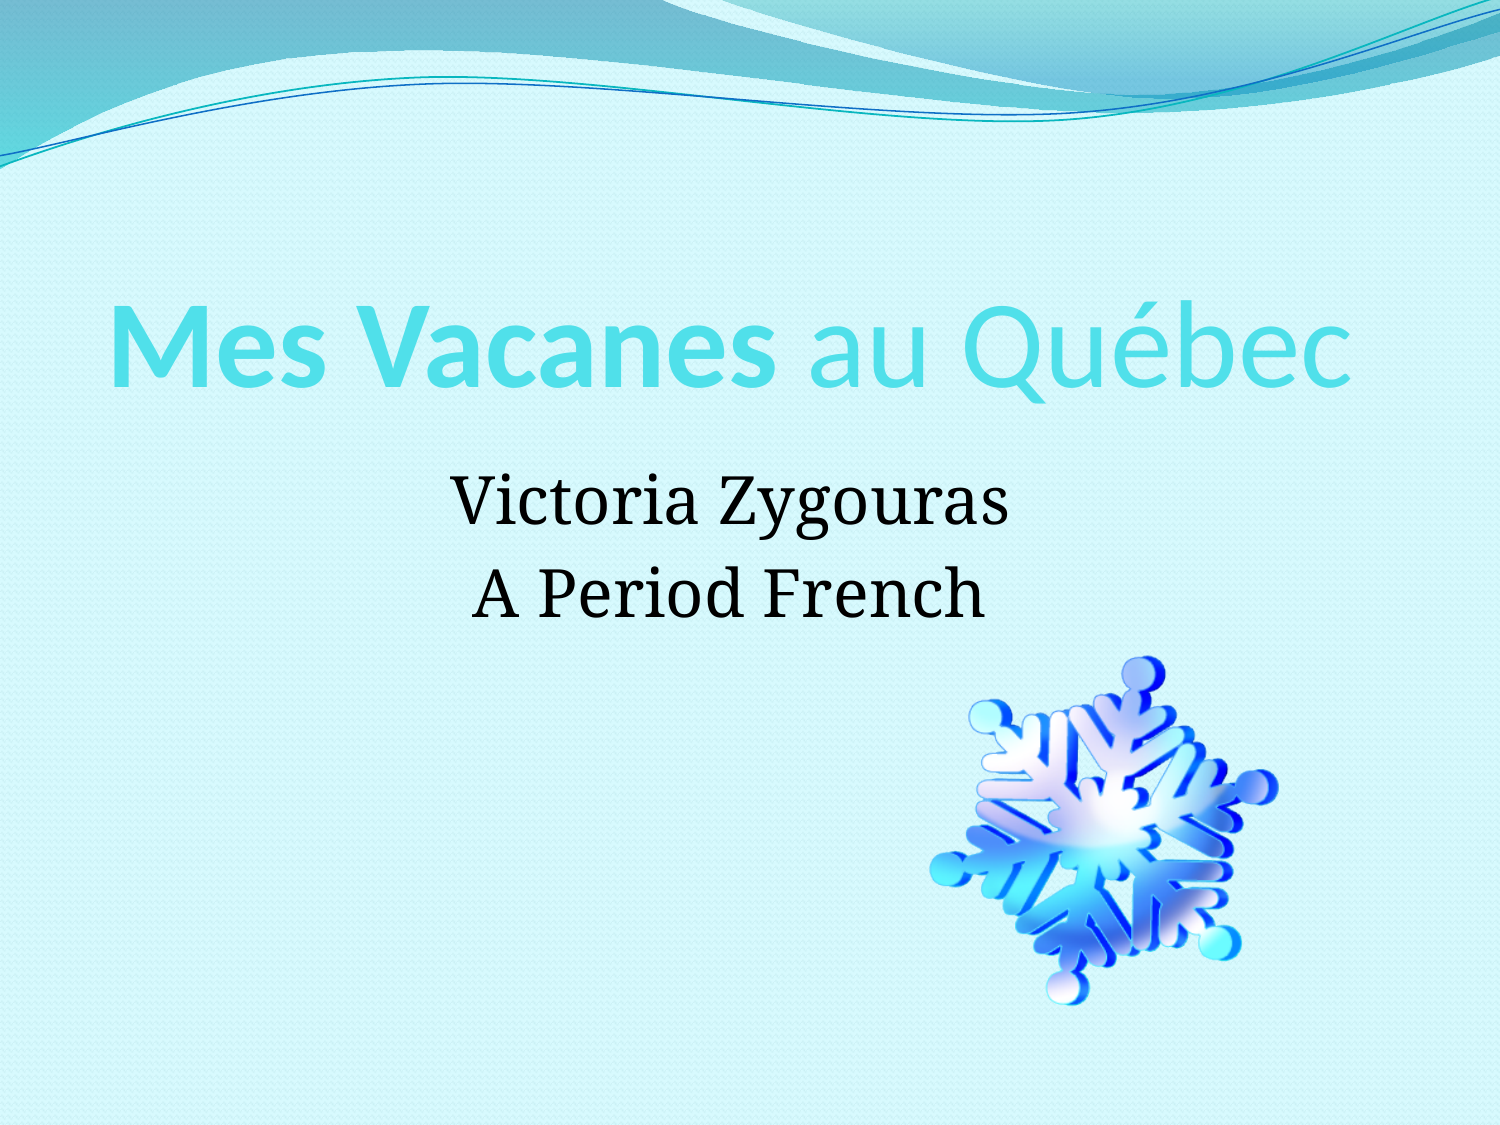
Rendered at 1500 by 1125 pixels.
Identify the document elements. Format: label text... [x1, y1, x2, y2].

title Mes Vacanes au Québec [87, 112, 1376, 413]
subtitle Victoria Zygouras A Period French [87, 449, 1377, 738]
picture [924, 649, 1288, 1013]
